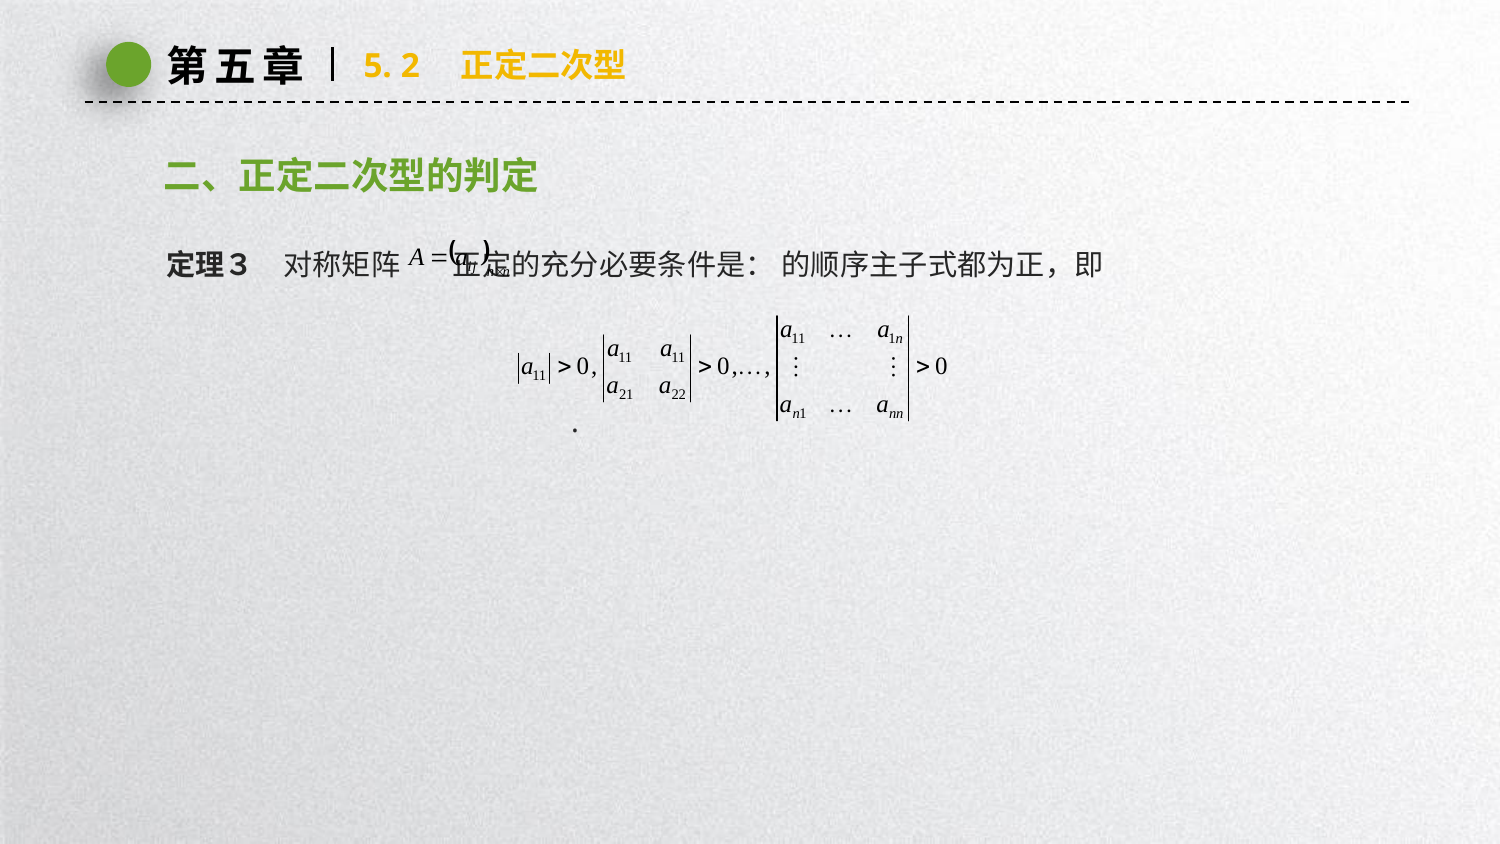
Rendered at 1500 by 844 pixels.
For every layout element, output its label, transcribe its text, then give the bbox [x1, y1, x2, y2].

text_box 5. 2 正定二次型 [348, 37, 642, 92]
text_box 定理３ 对称矩阵 正定的充分必要条件是： 的顺序主子式都为正，即 . [151, 220, 1362, 551]
text_box 第五章 [152, 32, 320, 97]
text_box [104, 39, 152, 90]
text_box 二、正定二次型的判定 [148, 144, 1360, 205]
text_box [403, 240, 514, 283]
picture [0, 0, 1500, 844]
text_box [513, 309, 979, 427]
